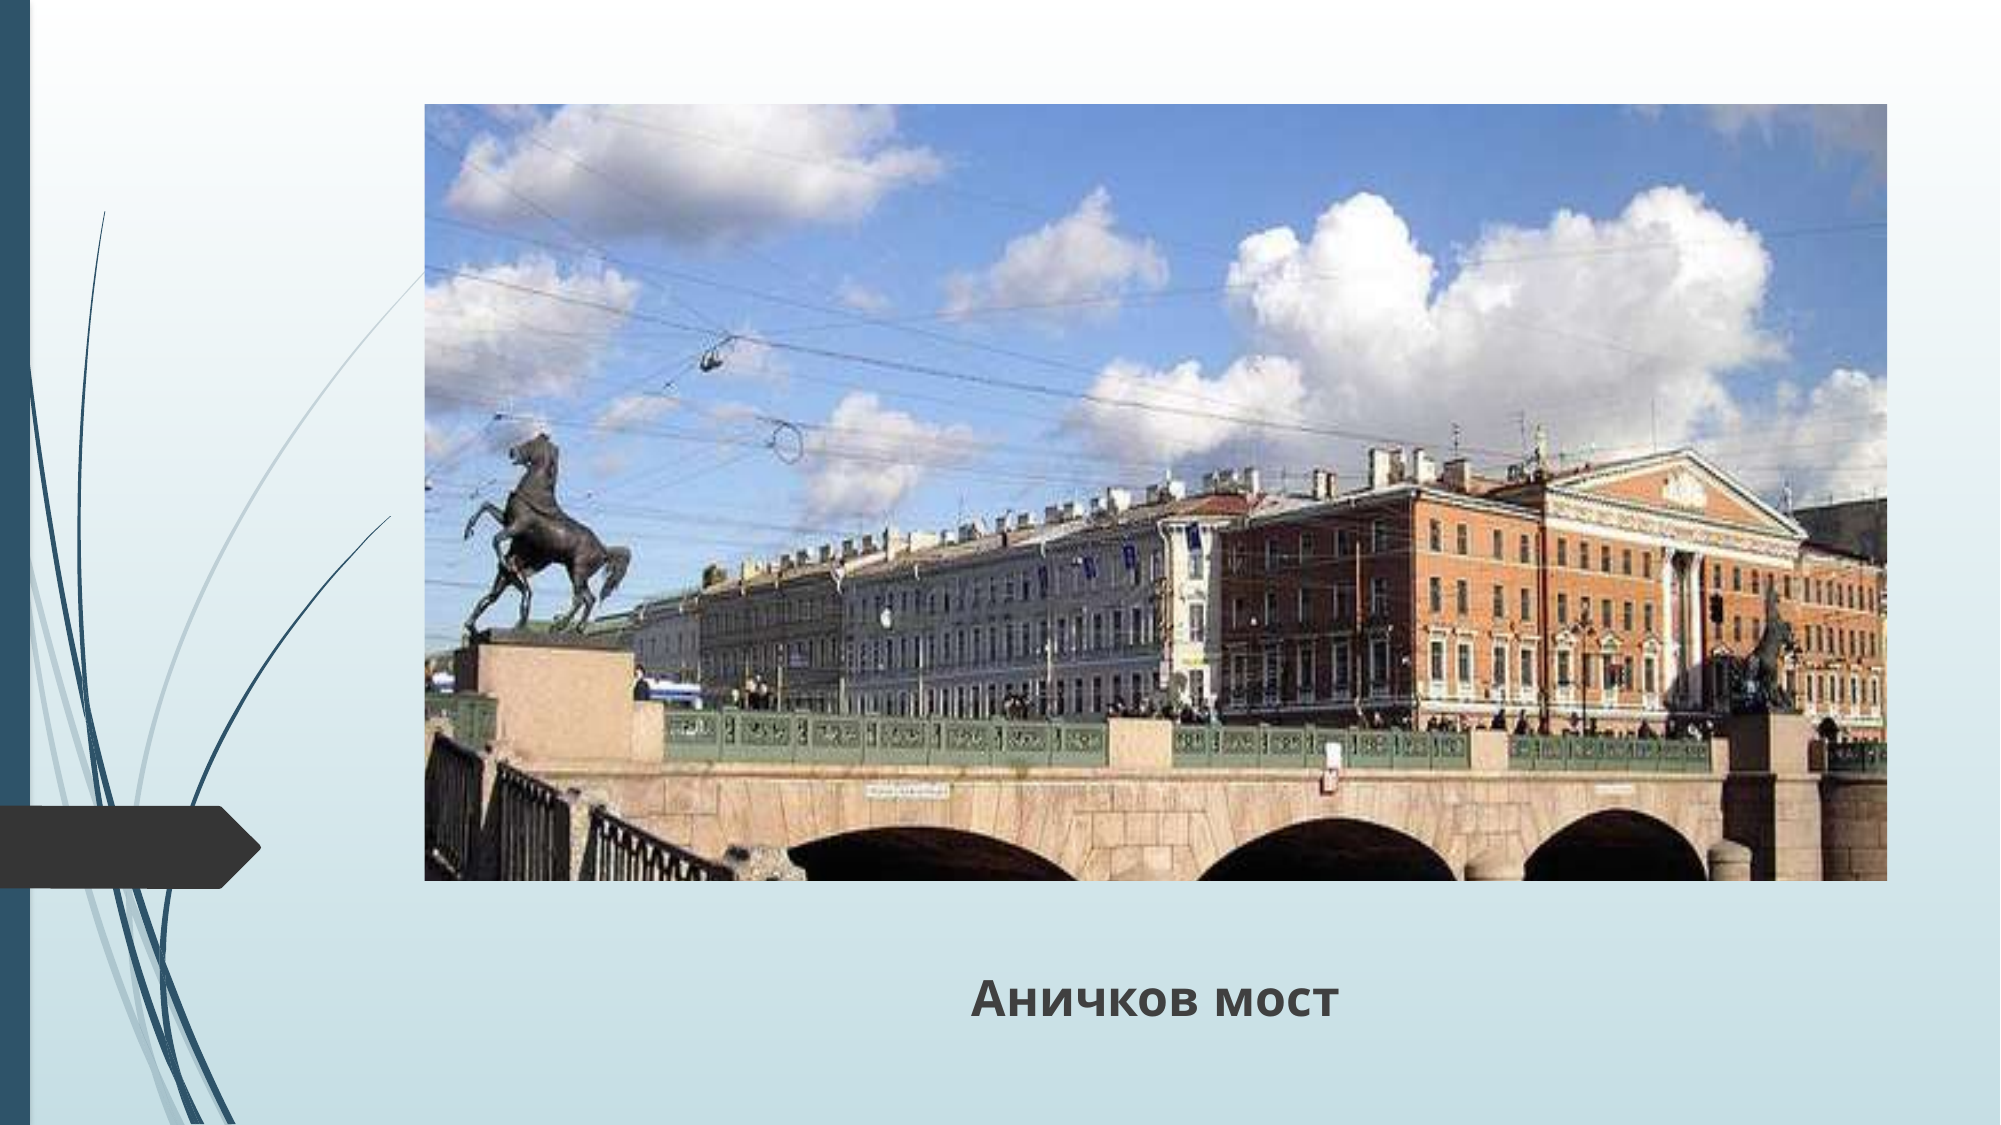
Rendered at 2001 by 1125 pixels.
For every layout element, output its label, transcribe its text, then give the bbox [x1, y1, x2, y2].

list Аничков мост [424, 959, 1888, 1040]
picture [424, 103, 1888, 881]
